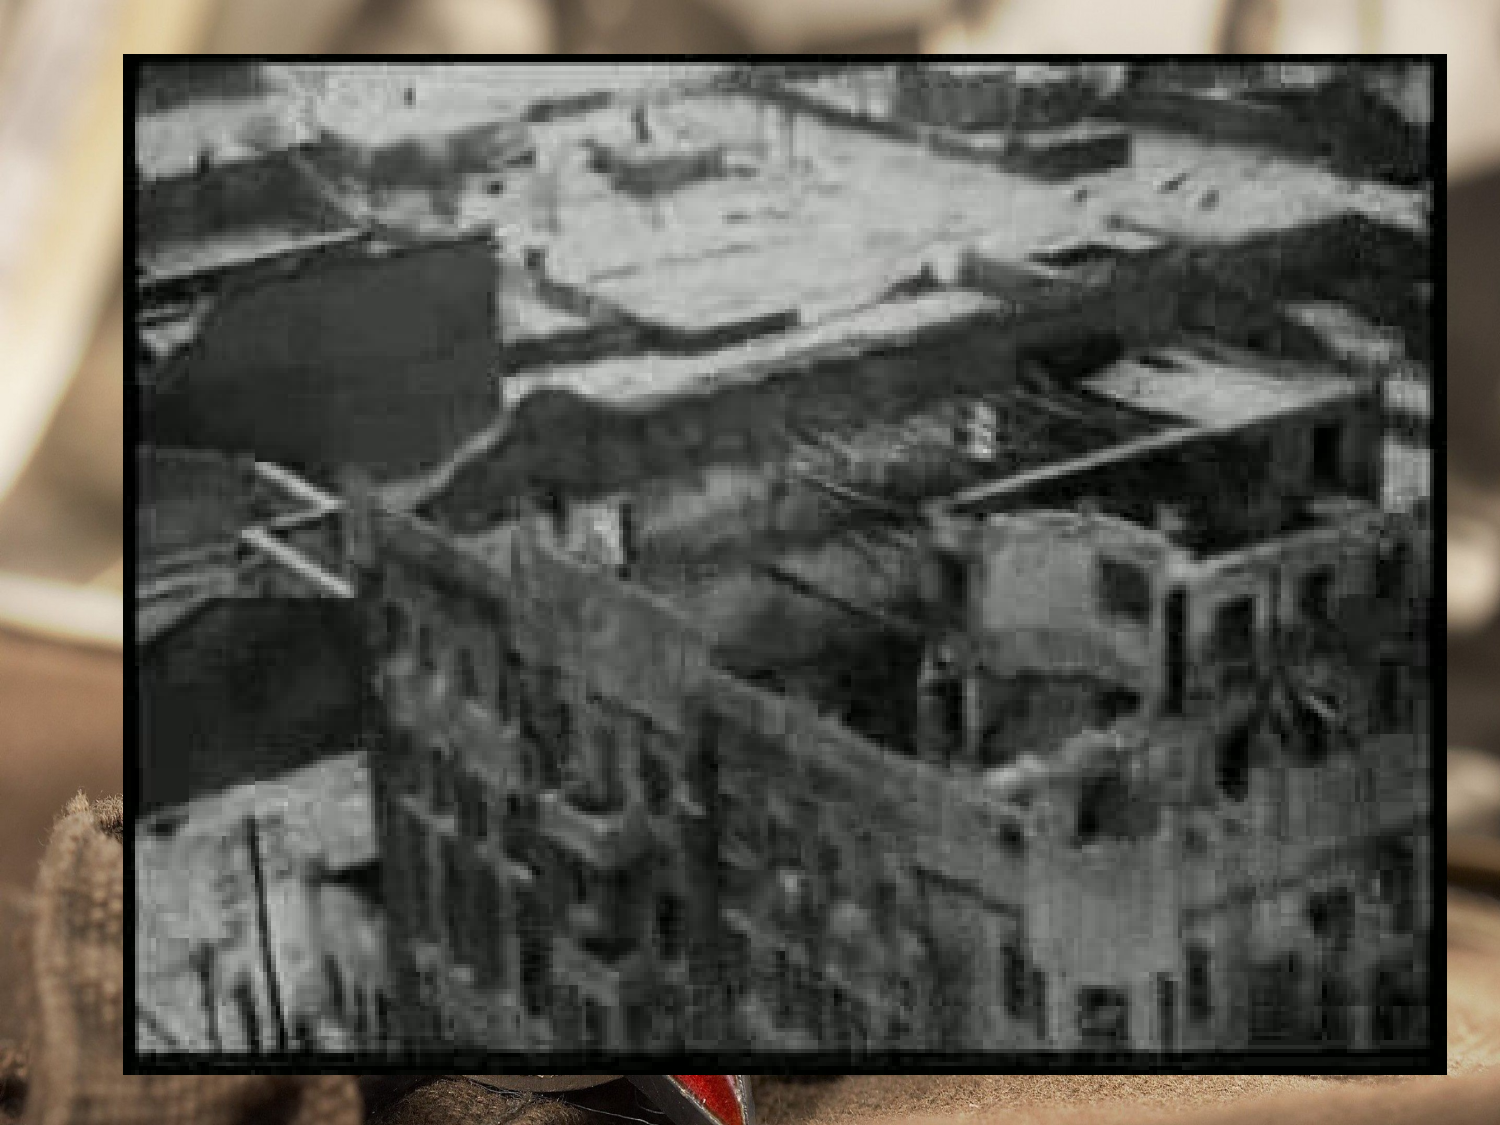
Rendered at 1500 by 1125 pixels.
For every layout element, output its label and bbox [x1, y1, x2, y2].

picture [0, 0, 1500, 1125]
list [123, 54, 1447, 1075]
